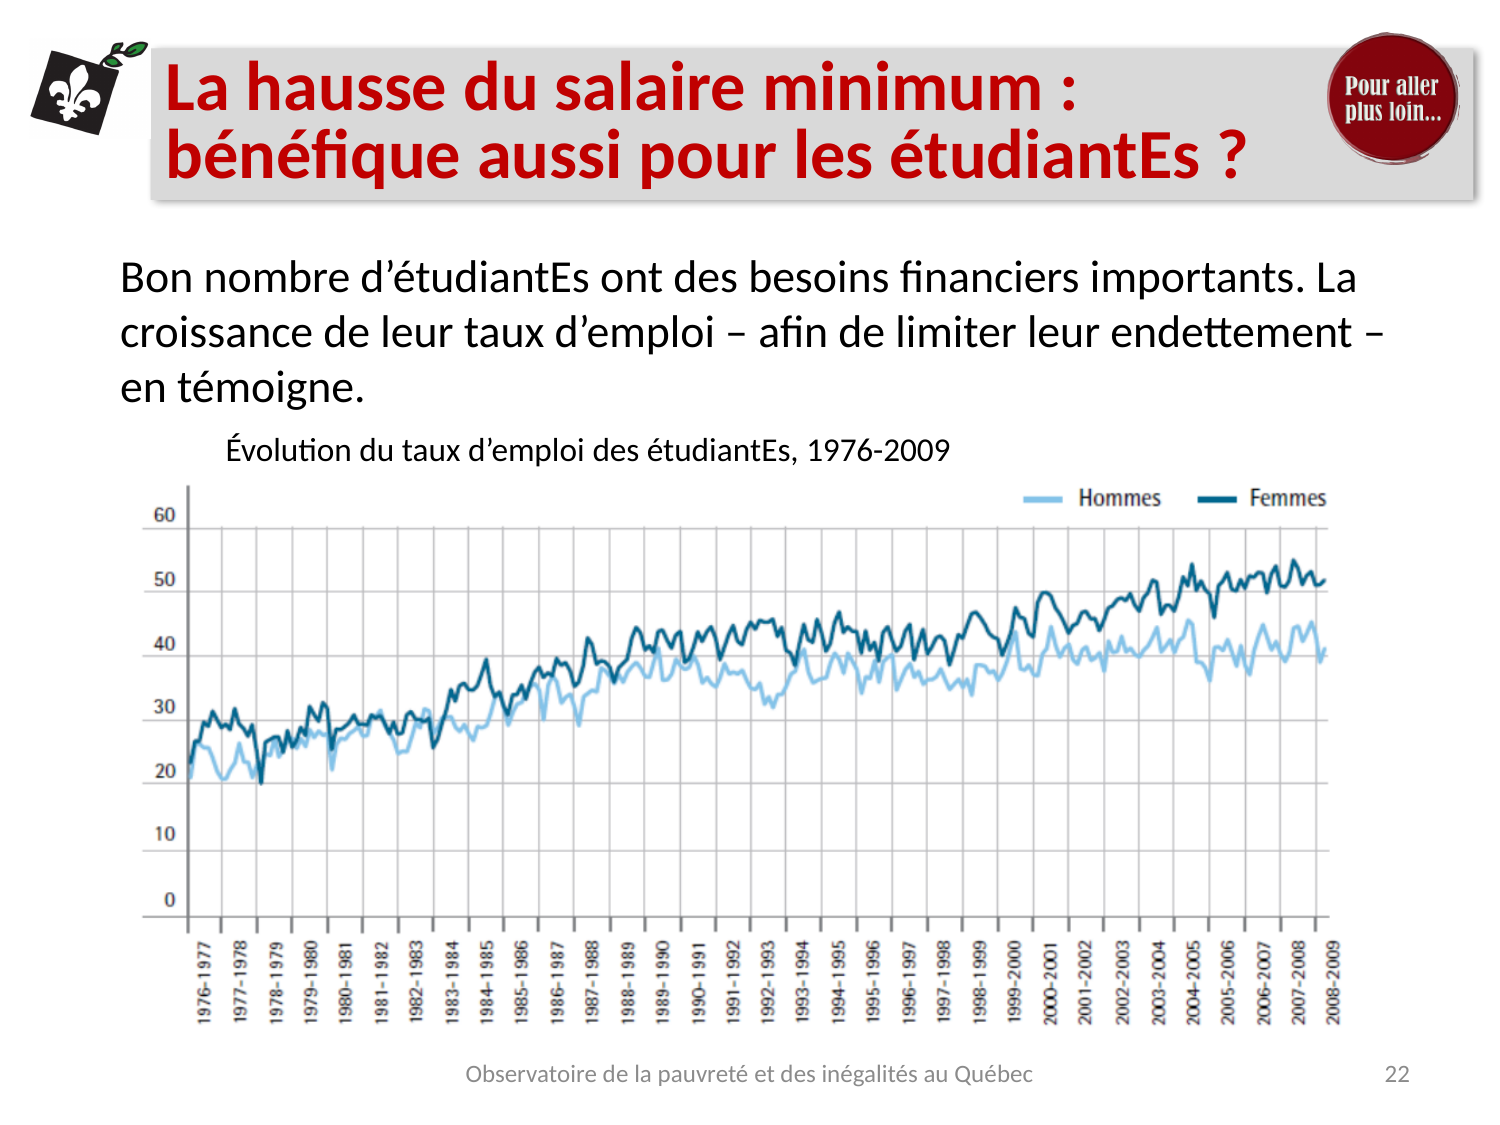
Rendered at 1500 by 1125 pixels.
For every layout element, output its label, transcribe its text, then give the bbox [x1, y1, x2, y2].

picture [28, 38, 151, 139]
picture [1250, 0, 1500, 240]
footer Observatoire de la pauvreté et des inégalités au Québec [0, 1042, 1500, 1103]
text_box Évolution du taux d’emploi des étudiantEs, 1976-2009 [210, 420, 967, 469]
text_box Bon nombre d’étudiantEs ont des besoins financiers importants. La croissance de leur taux d’emploi – afin de limiter leur endettement – en témoigne. [105, 238, 1445, 419]
picture [125, 470, 1359, 1043]
title La hausse du salaire minimum : bénéfique aussi pour les étudiantEs ? [150, 48, 1245, 200]
